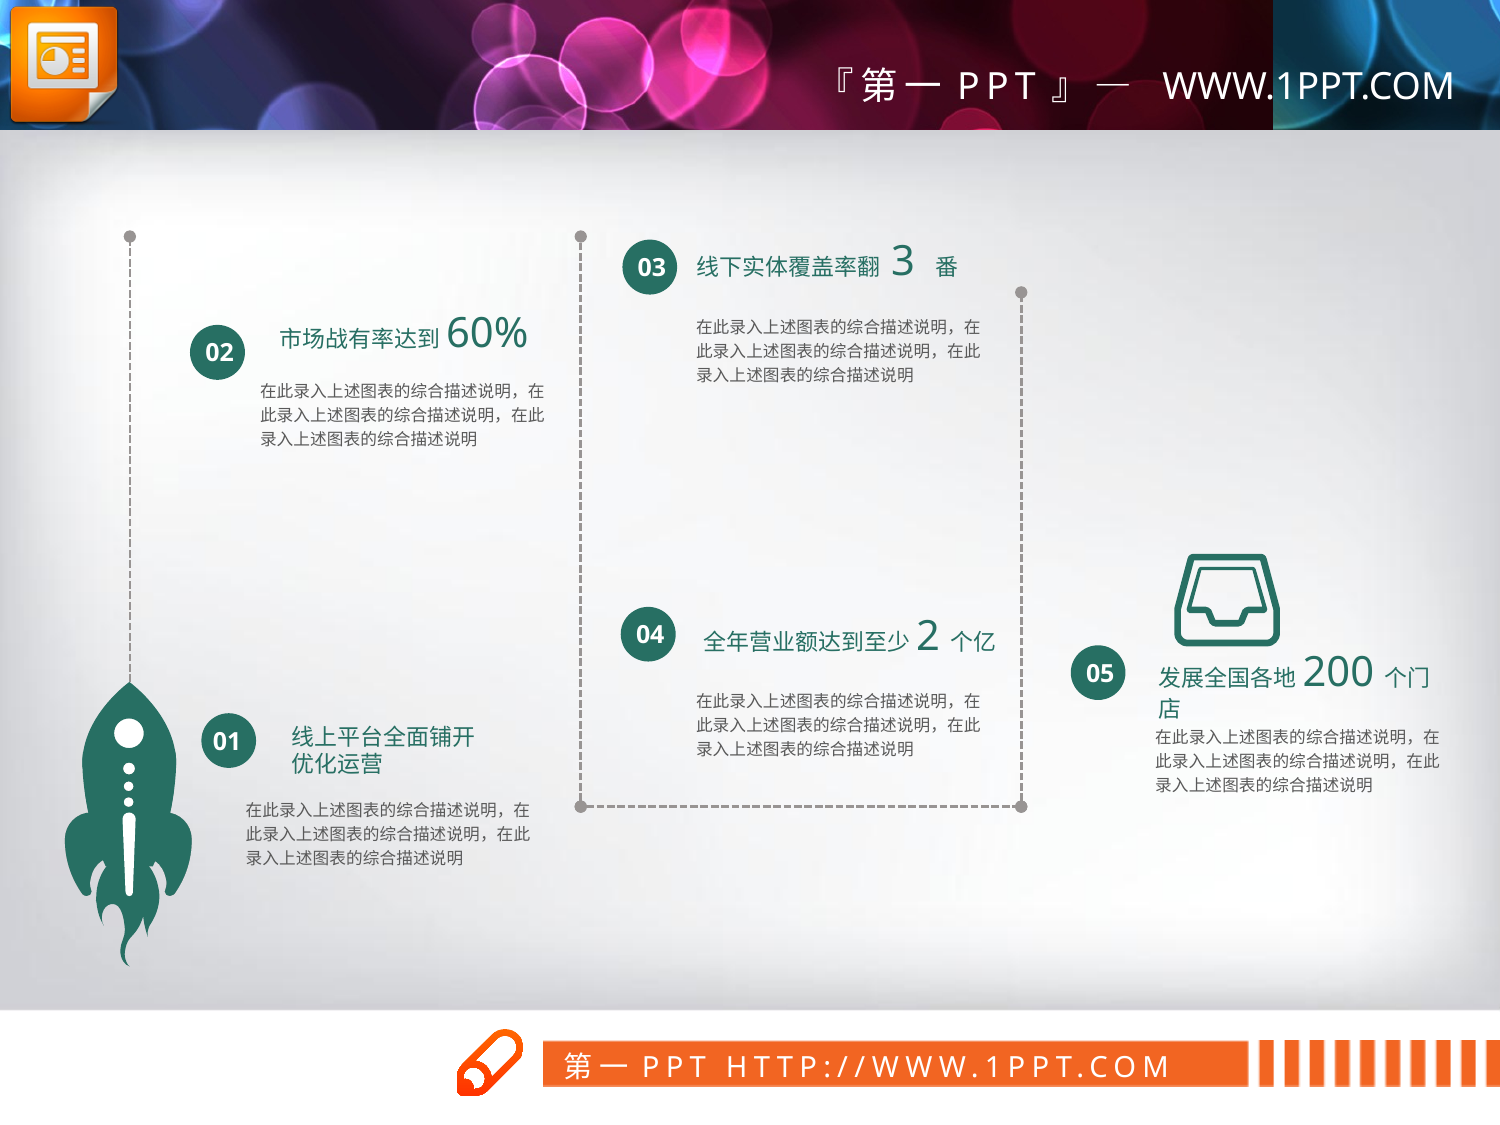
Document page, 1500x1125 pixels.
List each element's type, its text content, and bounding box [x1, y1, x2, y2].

text_box [214, 713, 243, 717]
text_box 在此录入上述图表的综合描述说明，在此录入上述图表的综合描述说明，在此录入上述图表的综合描述说明 [245, 369, 563, 457]
text_box [633, 606, 663, 611]
text_box 线下实体覆盖率翻 3 番 [678, 225, 999, 294]
text_box 03 [622, 243, 682, 289]
text_box [1084, 645, 1112, 649]
text_box 全年营业额达到至少2个亿 [1026, 600, 1031, 669]
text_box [64, 681, 192, 967]
text_box 线上平台全面铺开 优化运营 [273, 713, 534, 787]
text_box 05 [1071, 649, 1130, 695]
text_box 在此录入上述图表的综合描述说明，在此录入上述图表的综合描述说明，在此录入上述图表的综合描述说明 [681, 680, 999, 767]
text_box [631, 656, 665, 662]
text_box [1082, 695, 1114, 700]
text_box 02 [190, 329, 250, 374]
text_box 在此录入上述图表的综合描述说明，在此录入上述图表的综合描述说明，在此录入上述图表的综合描述说明 [681, 305, 999, 392]
text_box 在此录入上述图表的综合描述说明，在此录入上述图表的综合描述说明，在此录入上述图表的综合描述说明 [231, 788, 549, 876]
text_box 发展全国各地200个门店 [1140, 635, 1466, 732]
text_box [636, 239, 663, 243]
text_box [203, 324, 232, 329]
text_box [633, 289, 667, 295]
text_box 全年营业额达到至少2个亿 [685, 600, 1016, 669]
picture [543, 1040, 1500, 1087]
text_box 市场战有率达到60% [261, 297, 556, 366]
text_box 04 [621, 611, 680, 656]
text_box [200, 374, 235, 380]
picture [0, 0, 1500, 1012]
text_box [1174, 553, 1281, 647]
text_box [213, 763, 245, 768]
text_box 01 [197, 717, 257, 763]
text_box 在此录入上述图表的综合描述说明，在此录入上述图表的综合描述说明，在此录入上述图表的综合描述说明 [1140, 715, 1458, 803]
